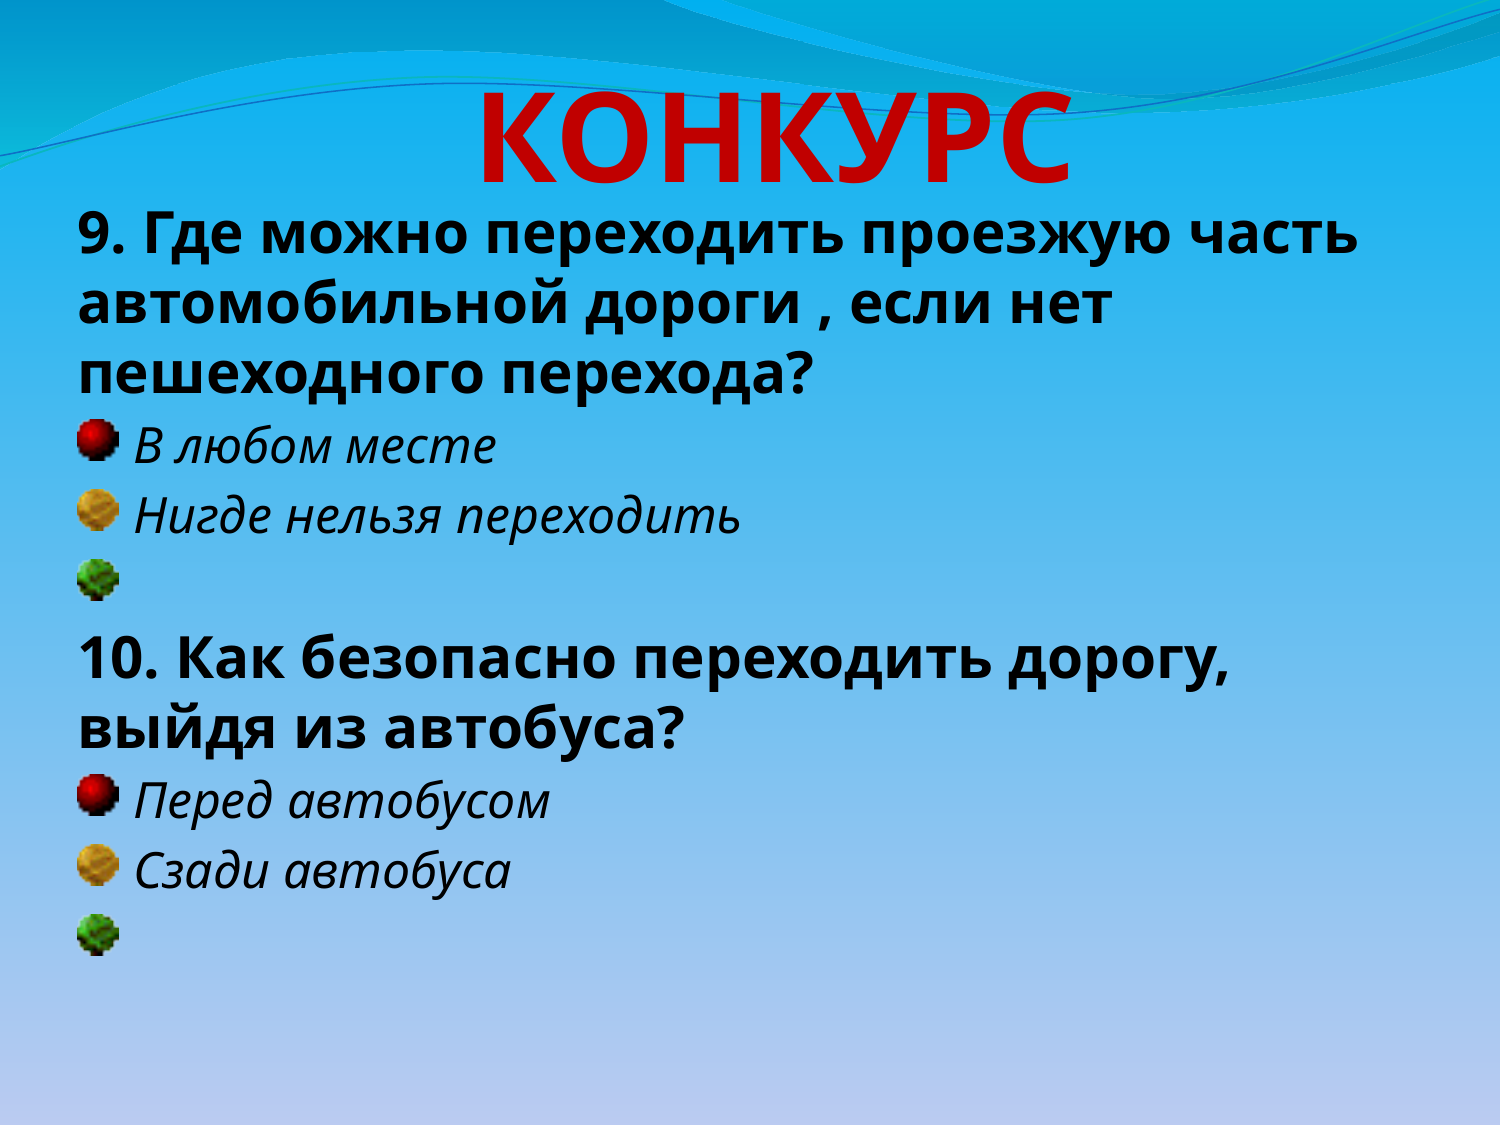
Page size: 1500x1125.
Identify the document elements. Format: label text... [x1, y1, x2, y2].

picture [77, 914, 119, 956]
picture [77, 489, 119, 531]
picture [77, 774, 119, 816]
text_box КОНКУРС [387, 49, 1163, 187]
text_box 9. Где можно переходить проезжую часть автомобильной дороги , если нет пешеходного перехода? В любом месте Нигде нельзя переходить [62, 187, 1425, 612]
picture [77, 419, 119, 461]
text_box 10. Как безопасно переходить дорогу, выйдя из автобуса? Перед автобусом Сзади автобуса [62, 612, 1425, 978]
picture [77, 559, 119, 601]
picture [77, 844, 119, 886]
